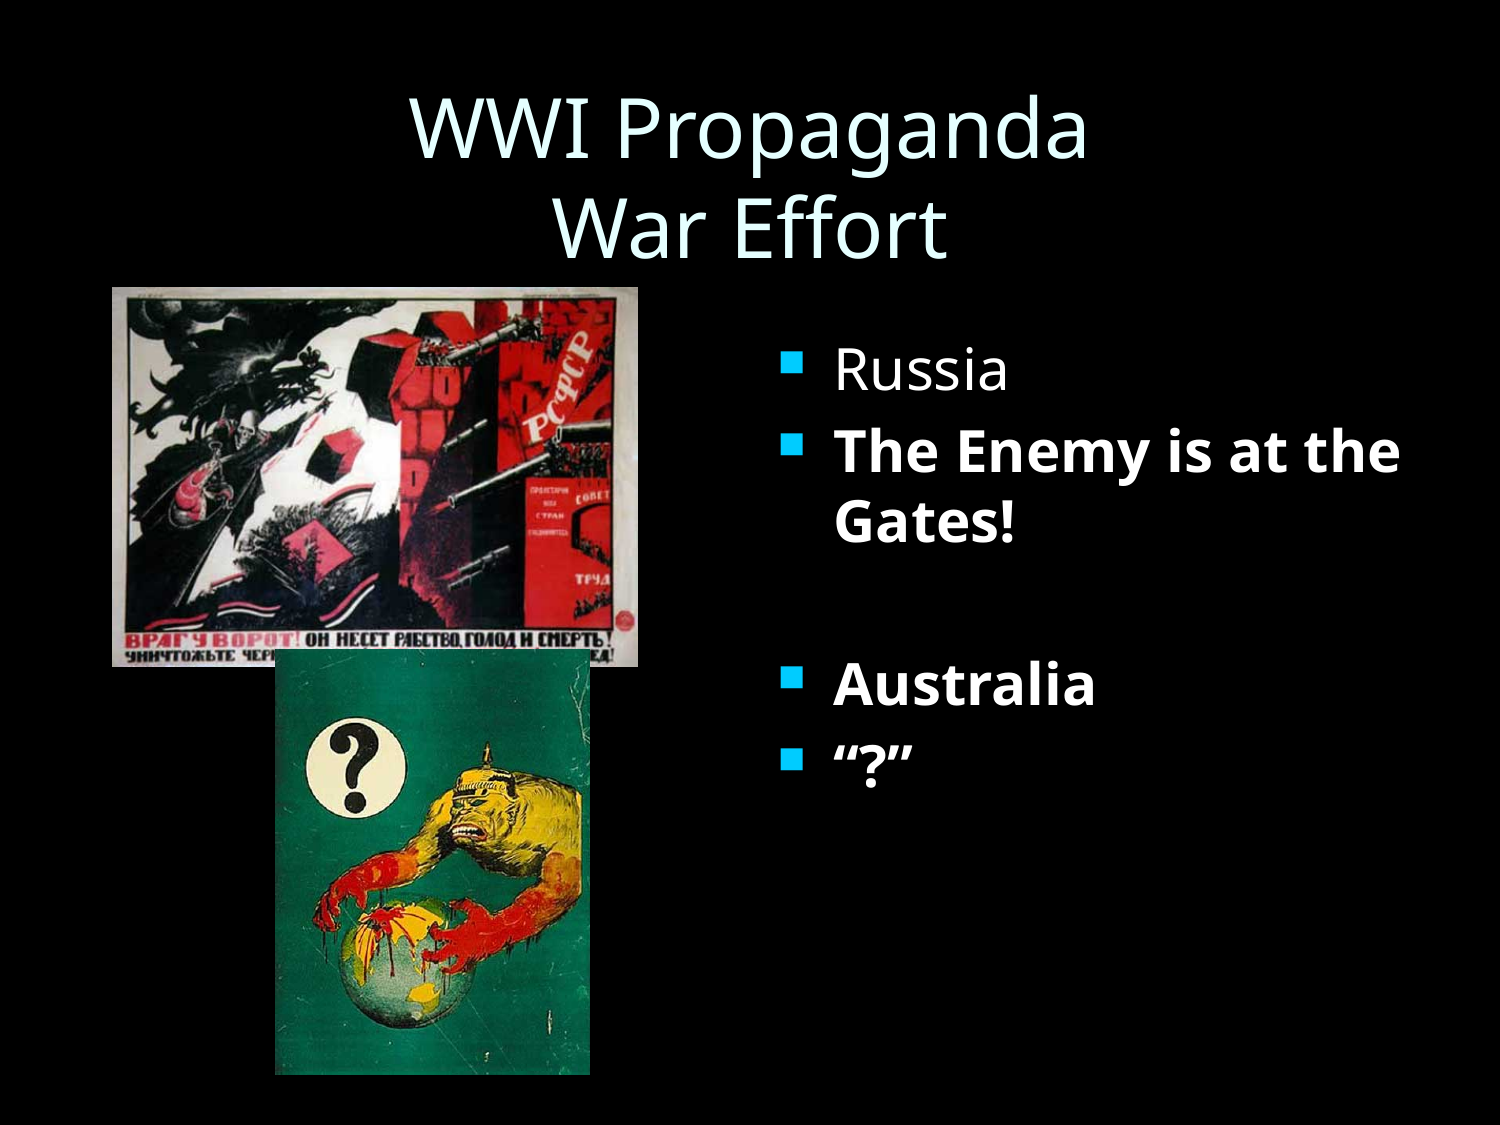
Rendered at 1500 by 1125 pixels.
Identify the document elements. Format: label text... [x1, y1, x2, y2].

picture [112, 287, 638, 1076]
list Russia The Enemy is at the Gates! Australia “?” [762, 324, 1426, 1001]
title WWI Propaganda War Effort [74, 62, 1426, 288]
